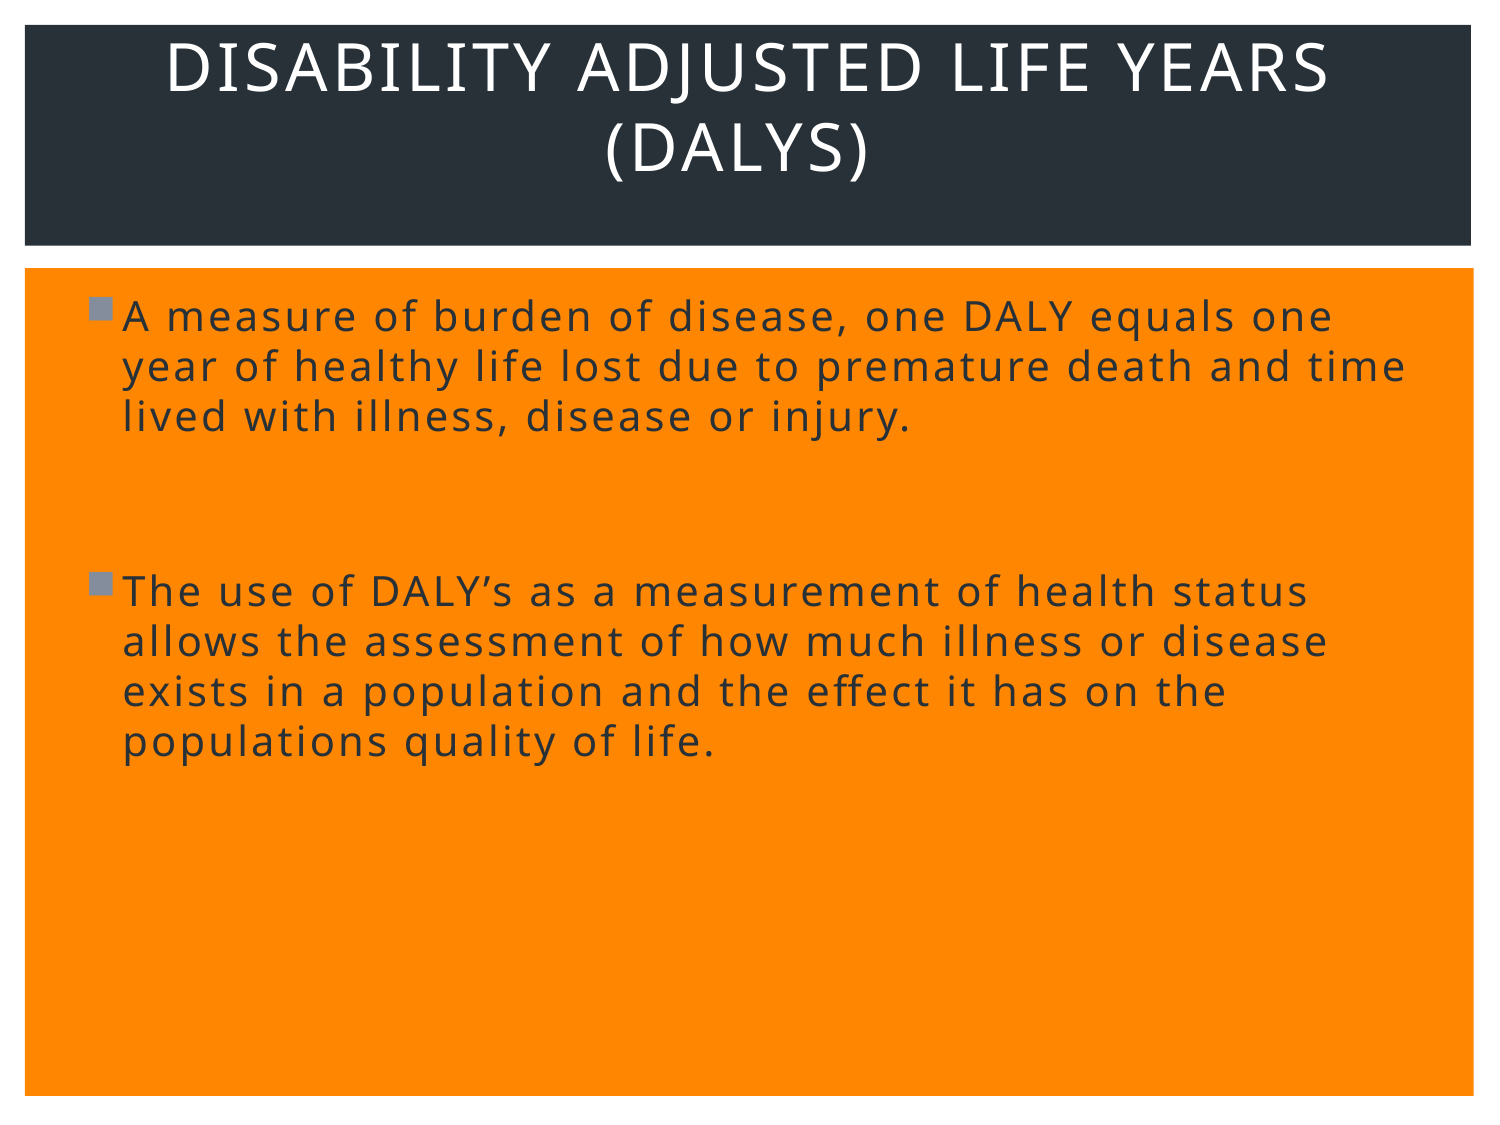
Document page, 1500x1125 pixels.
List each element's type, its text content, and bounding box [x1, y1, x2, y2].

title Disability adjusted life years (DALYs) [62, 58, 1438, 232]
list A measure of burden of disease, one DALY equals one year of healthy life lost due to premature death and time lived with illness, disease or injury. The use of DALY’s as a measurement of health status allows the assessment of how much illness or disease exists in a population and the effect it has on the populations quality of life. [62, 281, 1442, 1005]
